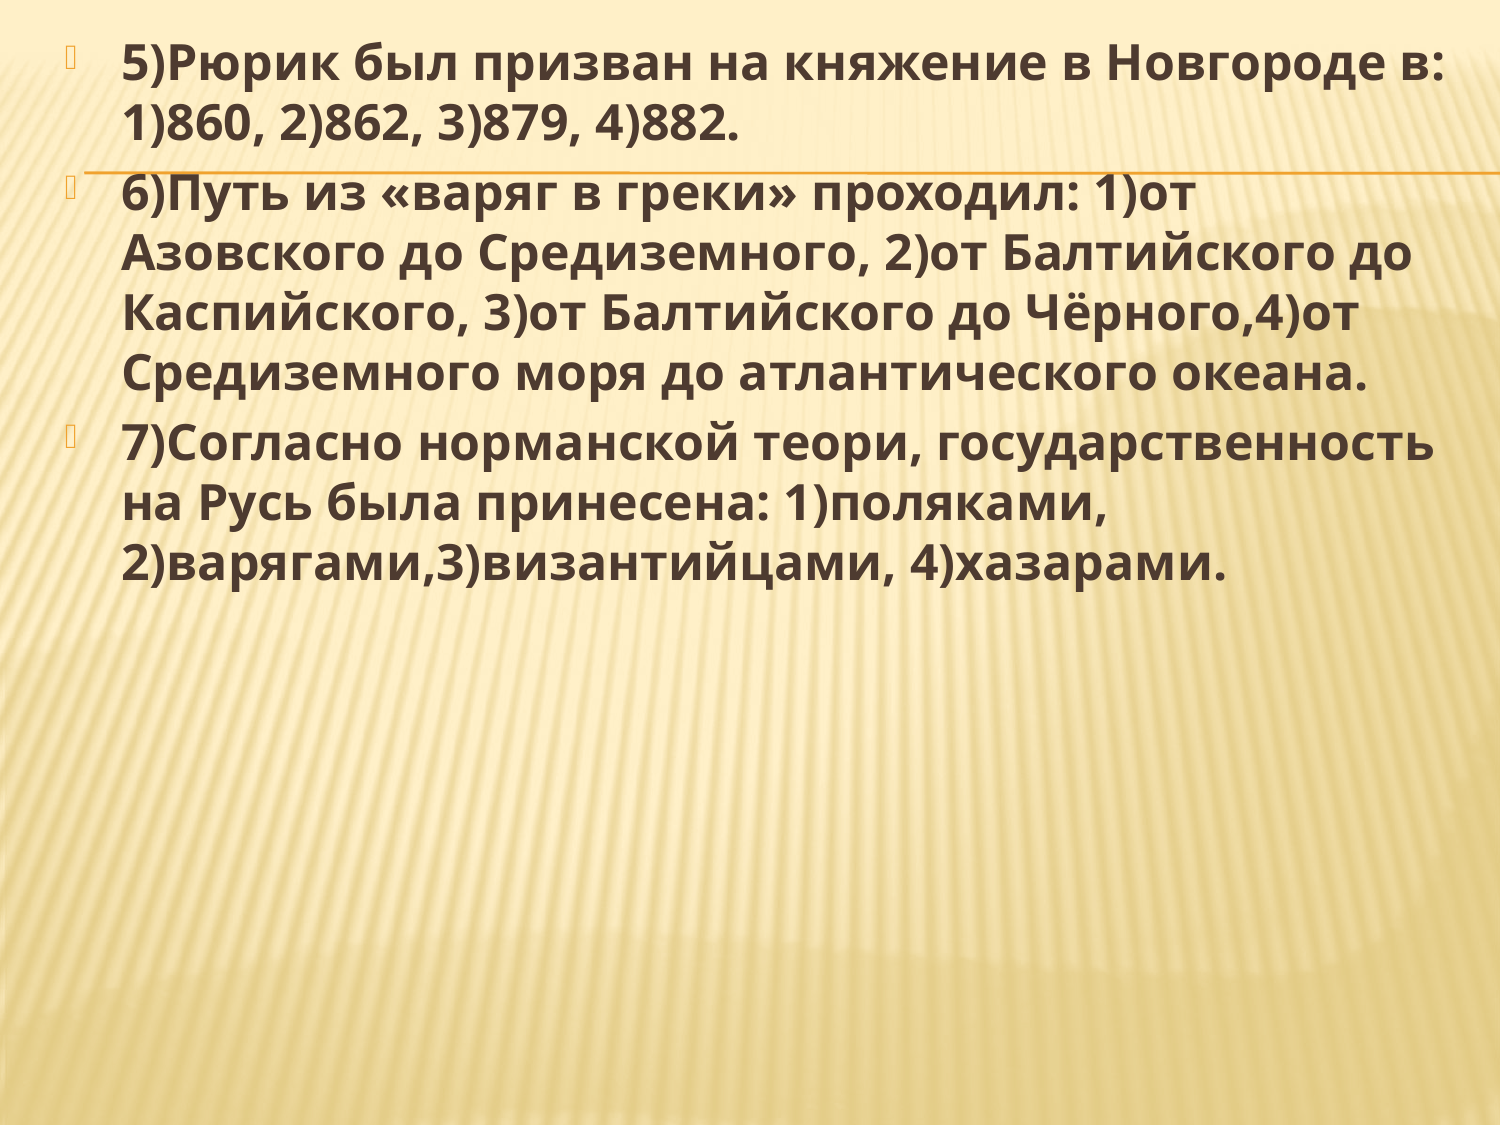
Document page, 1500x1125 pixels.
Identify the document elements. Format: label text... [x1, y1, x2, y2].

list 5)Рюрик был призван на княжение в Новгороде в: 1)860, 2)862, 3)879, 4)882. 6)Путь из «варяг в греки» проходил: 1)от Азовского до Средиземного, 2)от Балтийского до Каспийского, 3)от Балтийского до Чёрного,4)от Средиземного моря до атлантического океана. 7)Согласно норманской теори, государственность на Русь была принесена: 1)поляками, 2)варягами,3)византийцами, 4)хазарами. [50, 23, 1475, 1079]
